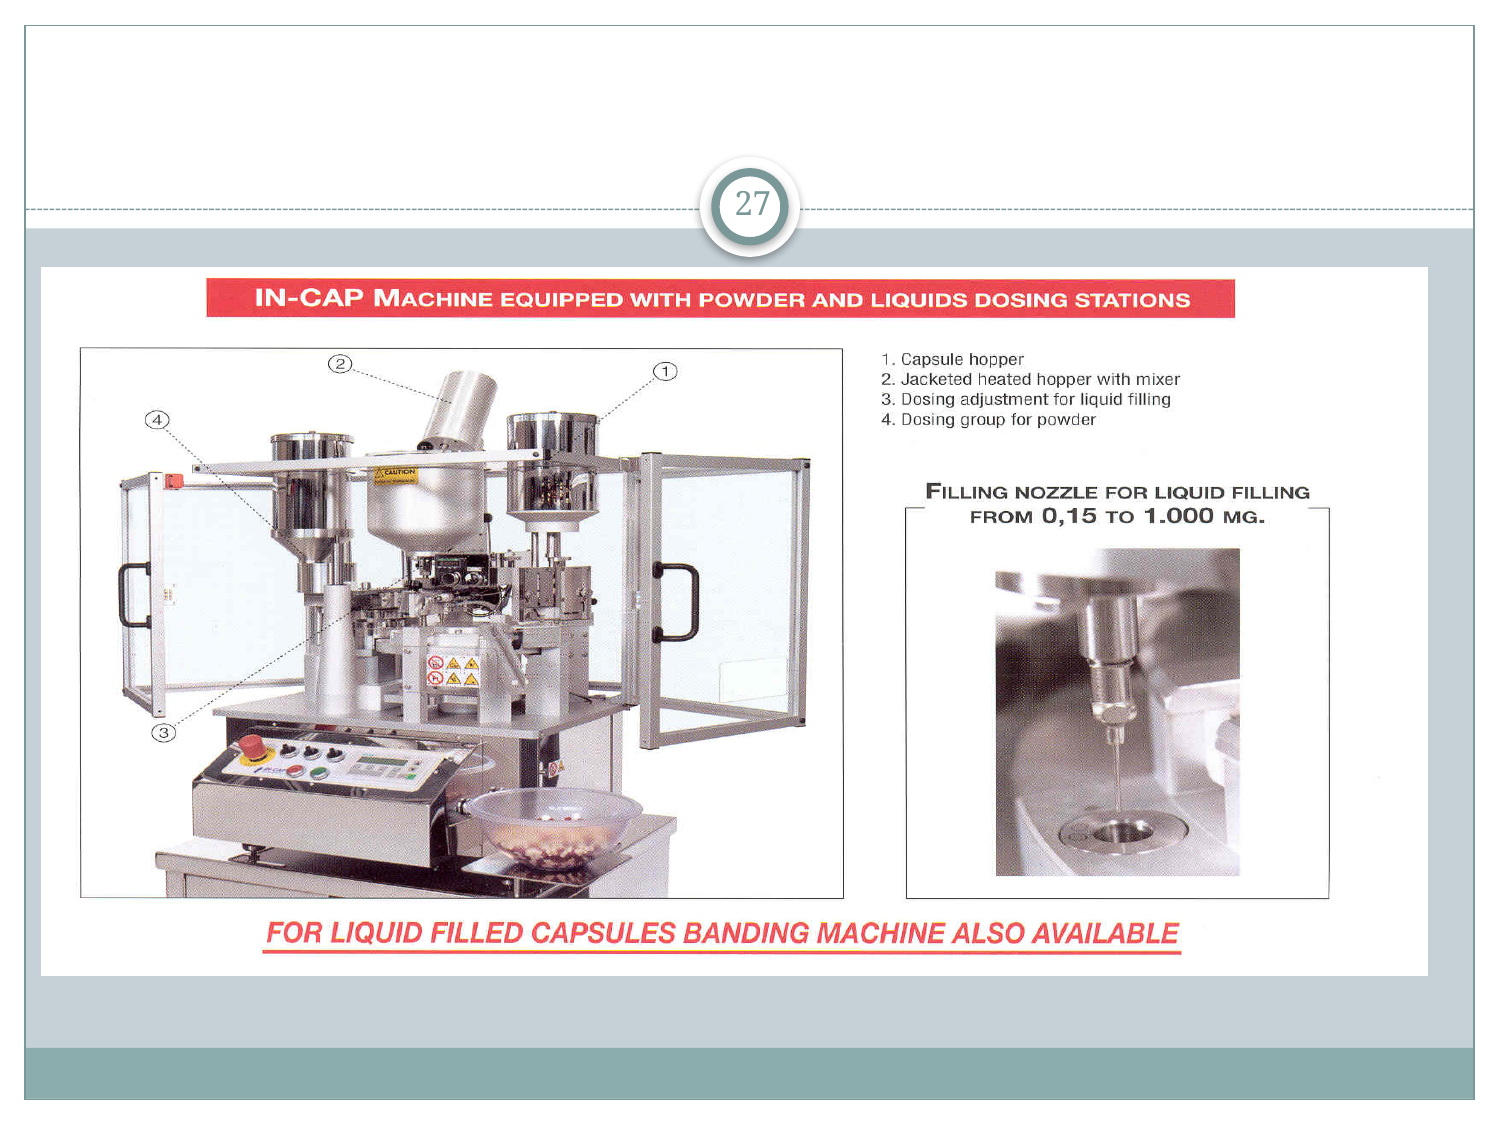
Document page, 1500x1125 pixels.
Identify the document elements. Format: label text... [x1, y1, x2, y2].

slide_number 27 [715, 168, 791, 241]
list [41, 266, 1428, 977]
